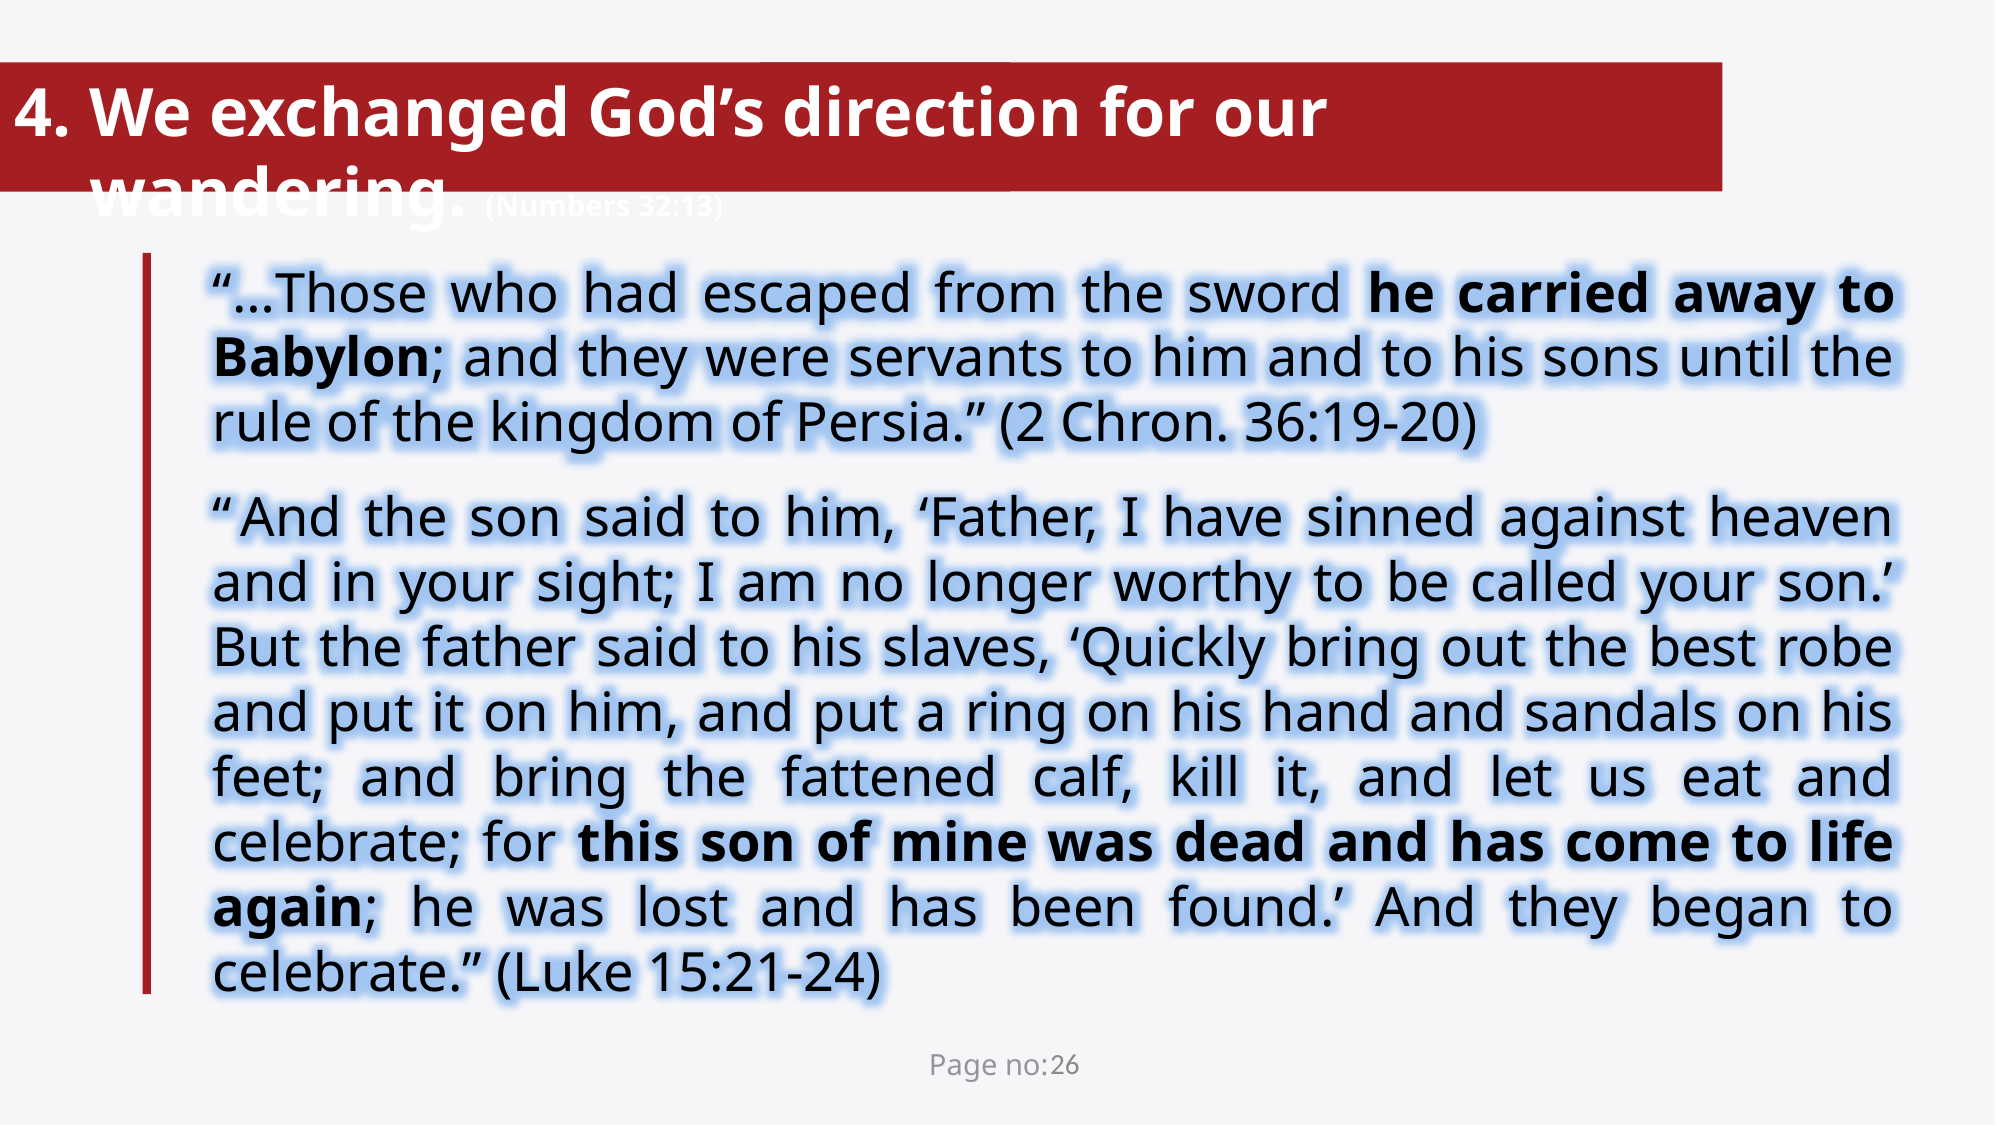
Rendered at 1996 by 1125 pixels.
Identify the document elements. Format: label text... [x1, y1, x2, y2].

text_box “…Those who had escaped from the sword he carried away to Babylon; and they were servants to him and to his sons until the rule of the kingdom of Persia.” (2 Chron. 36:19-20) [198, 250, 1911, 461]
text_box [0, 62, 1723, 194]
text_box “ And the son said to him, ‘Father, I have sinned against heaven and in your sight; I am no longer worthy to be called your son.’ But the father said to his slaves, ‘Quickly bring out the best robe and put it on him, and put a ring on his hand and sandals on his feet; and bring the fattened calf, kill it, and let us eat and celebrate; for this son of mine was dead and has come to life again; he was lost and has been found.’ And they began to celebrate.” (Luke 15:21-24) [198, 474, 1911, 1010]
